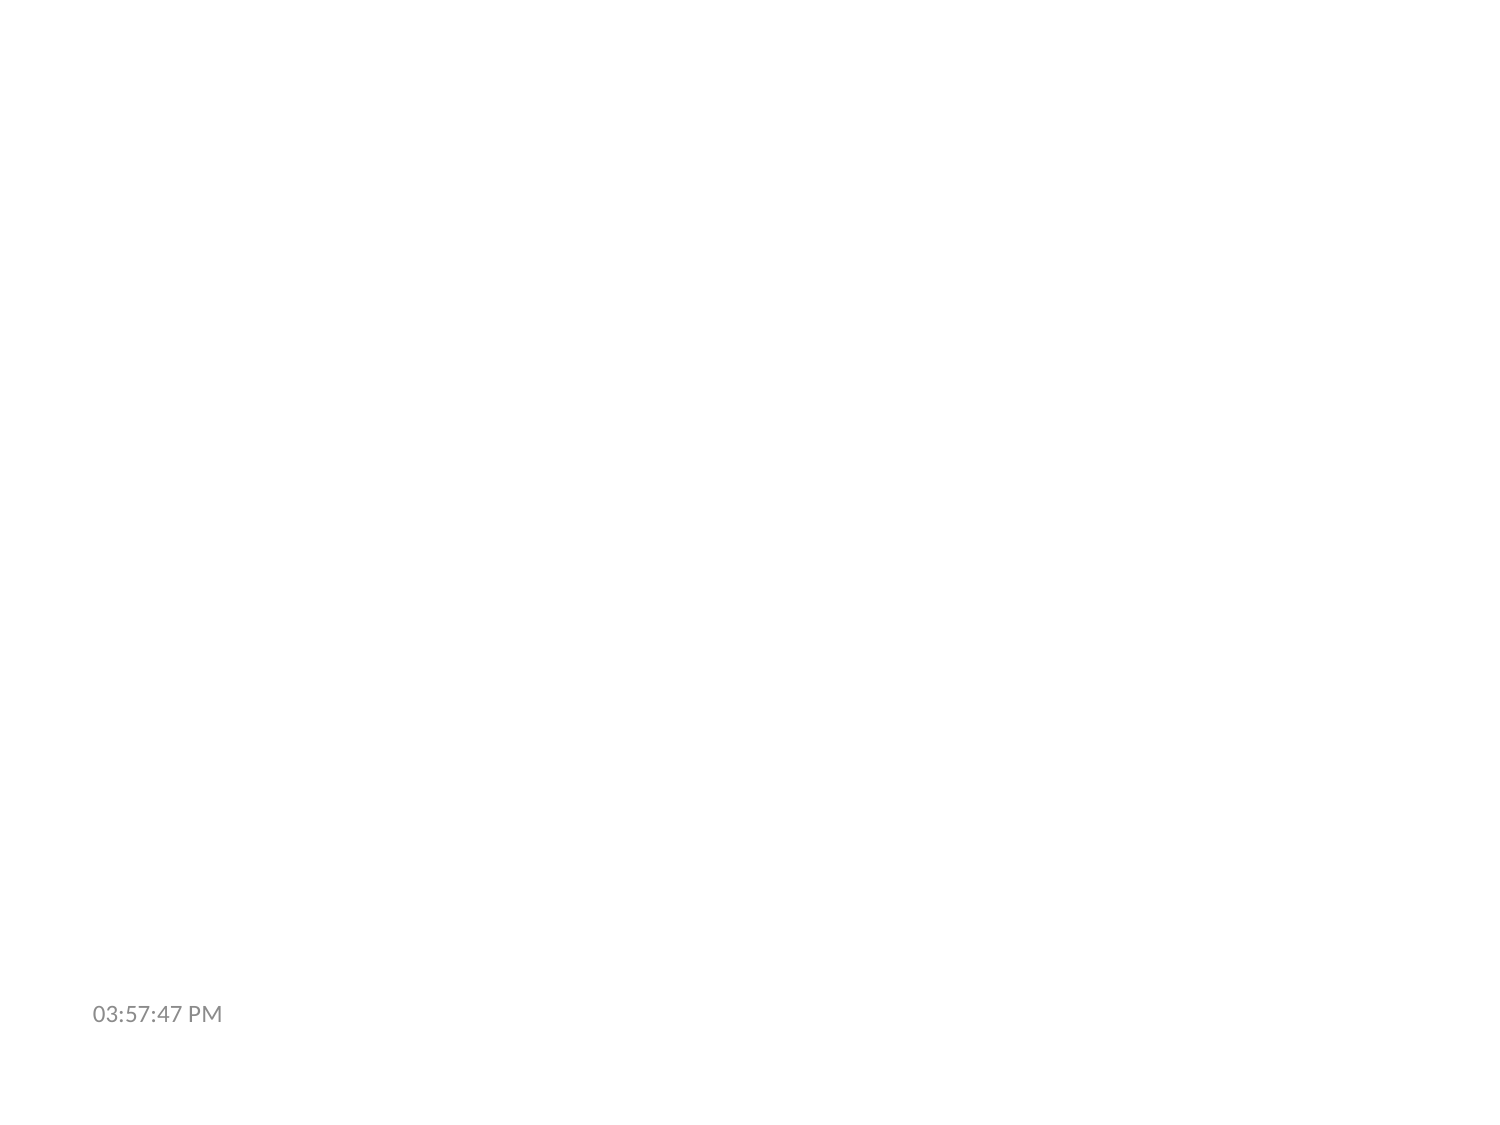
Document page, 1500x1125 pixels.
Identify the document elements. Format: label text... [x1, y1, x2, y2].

text_box 3:35:09 PM [77, 982, 428, 1043]
